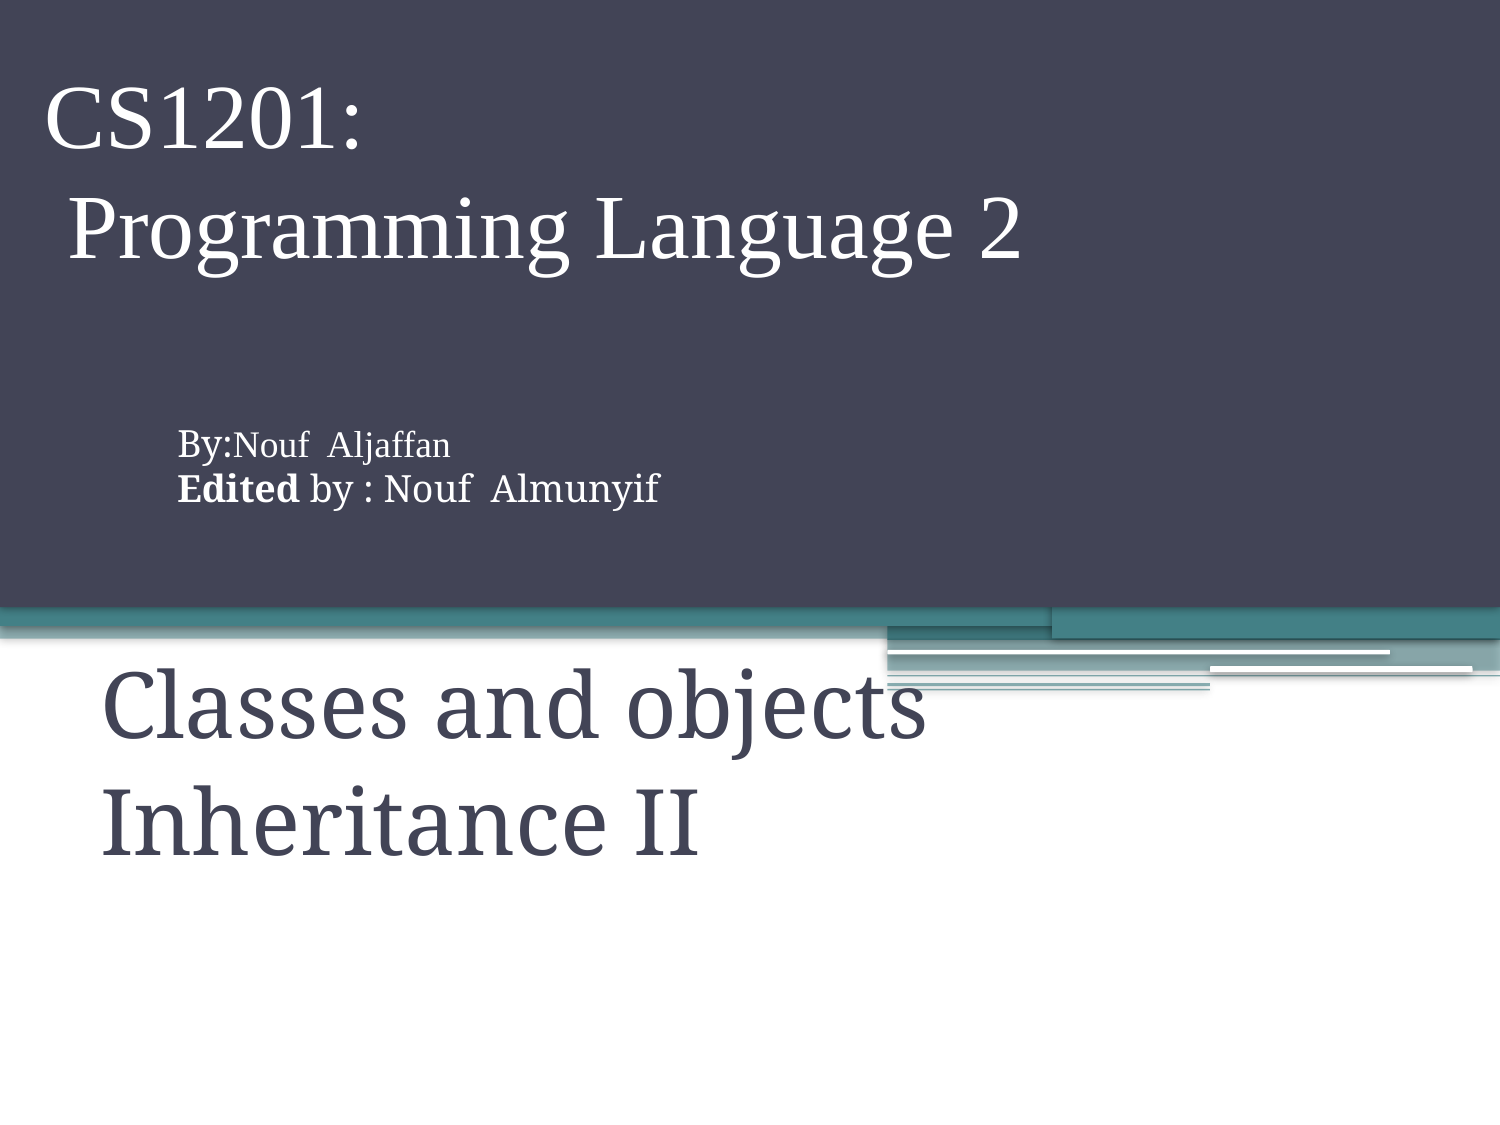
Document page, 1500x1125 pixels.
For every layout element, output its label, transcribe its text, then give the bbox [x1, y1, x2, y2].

title CS1201: Programming Language 2 [29, 42, 1417, 284]
text_box By:Nouf Aljaffan Edited by : Nouf Almunyif [162, 412, 700, 518]
subtitle Classes and objects Inheritance II [75, 639, 1105, 928]
